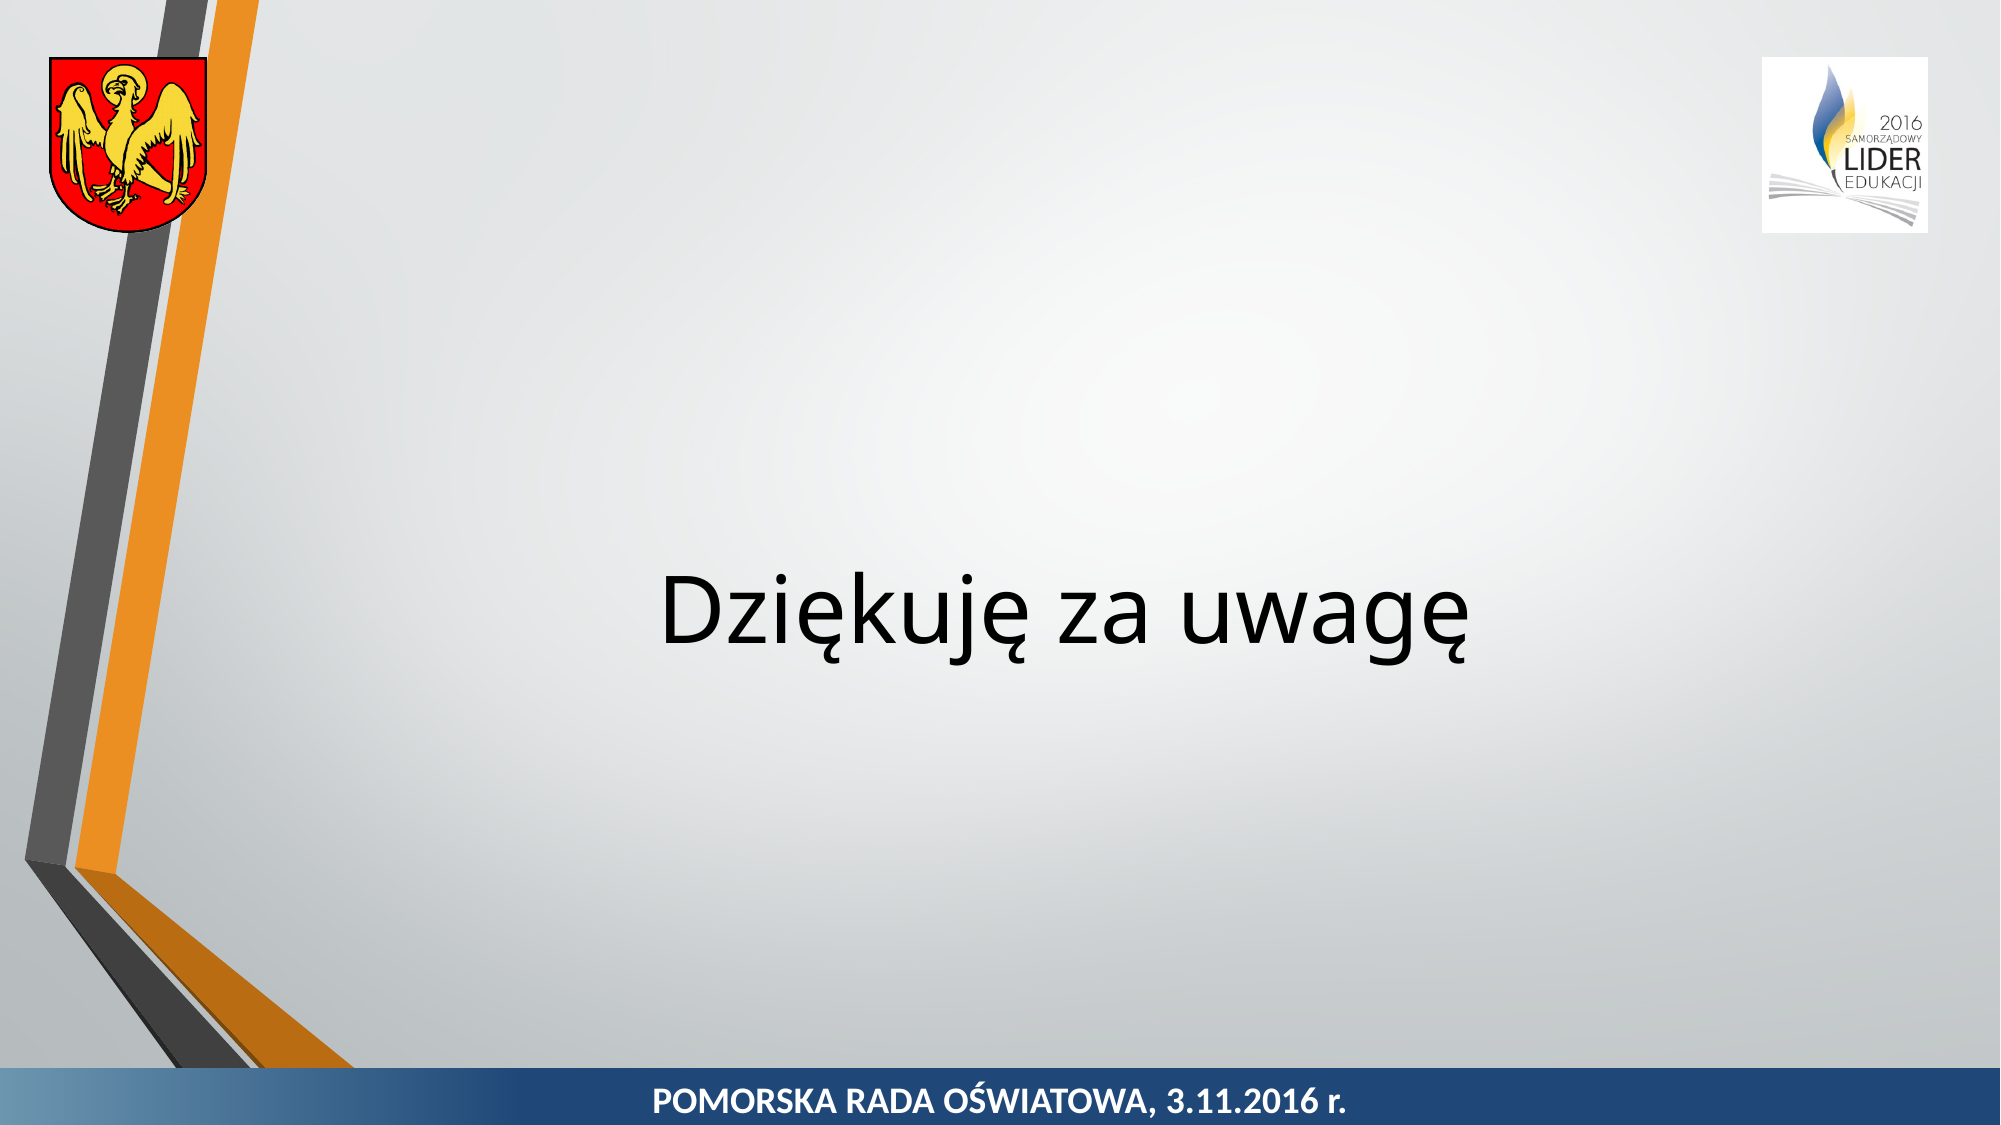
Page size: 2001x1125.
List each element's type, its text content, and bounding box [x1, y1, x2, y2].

title Dziękuję za uwagę [243, 542, 1887, 784]
picture [1761, 57, 1928, 233]
picture [49, 57, 207, 234]
text_box POMORSKA RADA OŚWIATOWA, 3.11.2016 r. [0, 1068, 2000, 1125]
